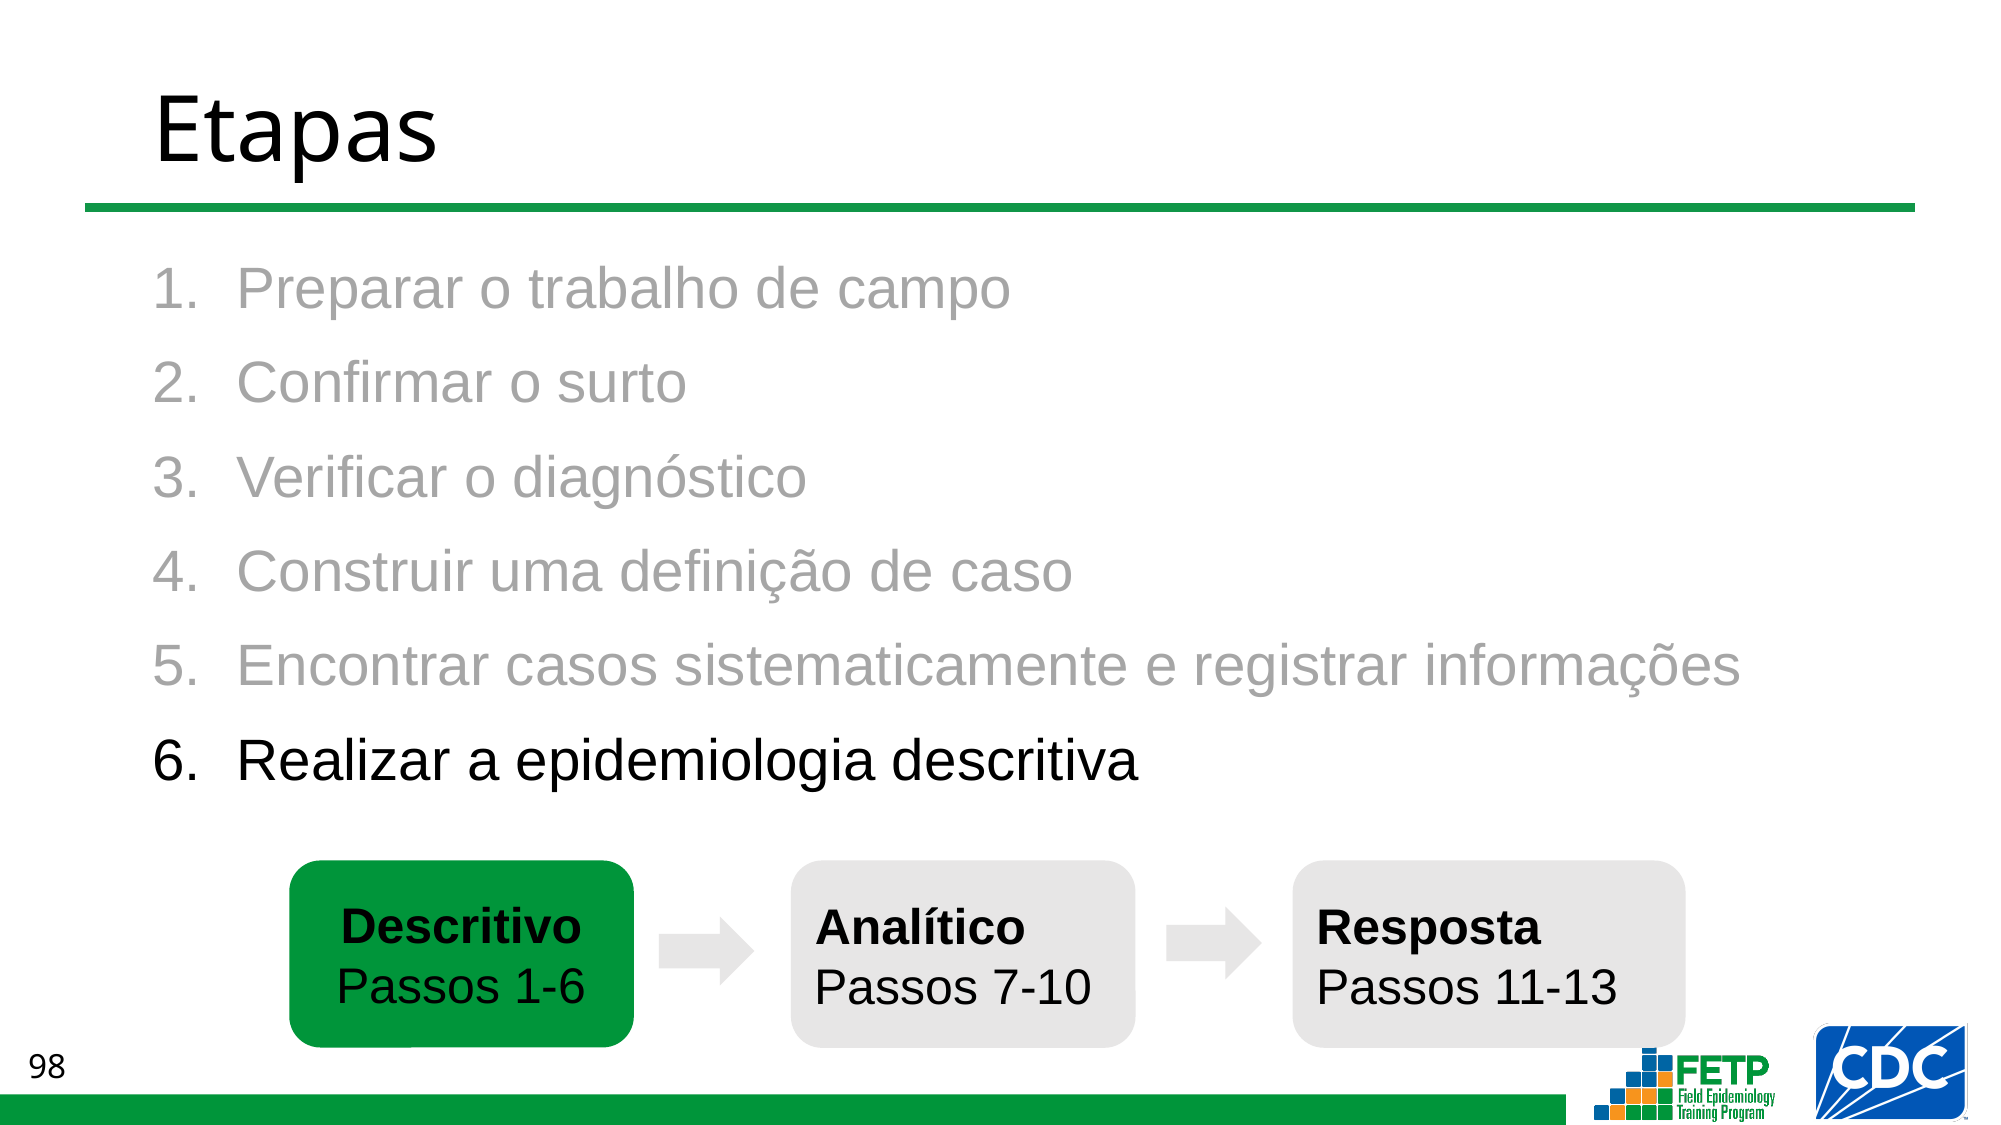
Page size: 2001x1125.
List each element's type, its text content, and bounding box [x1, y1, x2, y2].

list Preparar o trabalho de campo Confirmar o surto Verificar o diagnóstico Construir uma definição de caso Encontrar casos sistematicamente e registrar informações Realizar a epidemiologia descritiva [137, 242, 1863, 1004]
picture [1594, 1038, 1775, 1122]
title Etapas [137, 75, 1863, 207]
picture [1813, 1023, 1968, 1122]
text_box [289, 860, 1686, 1048]
